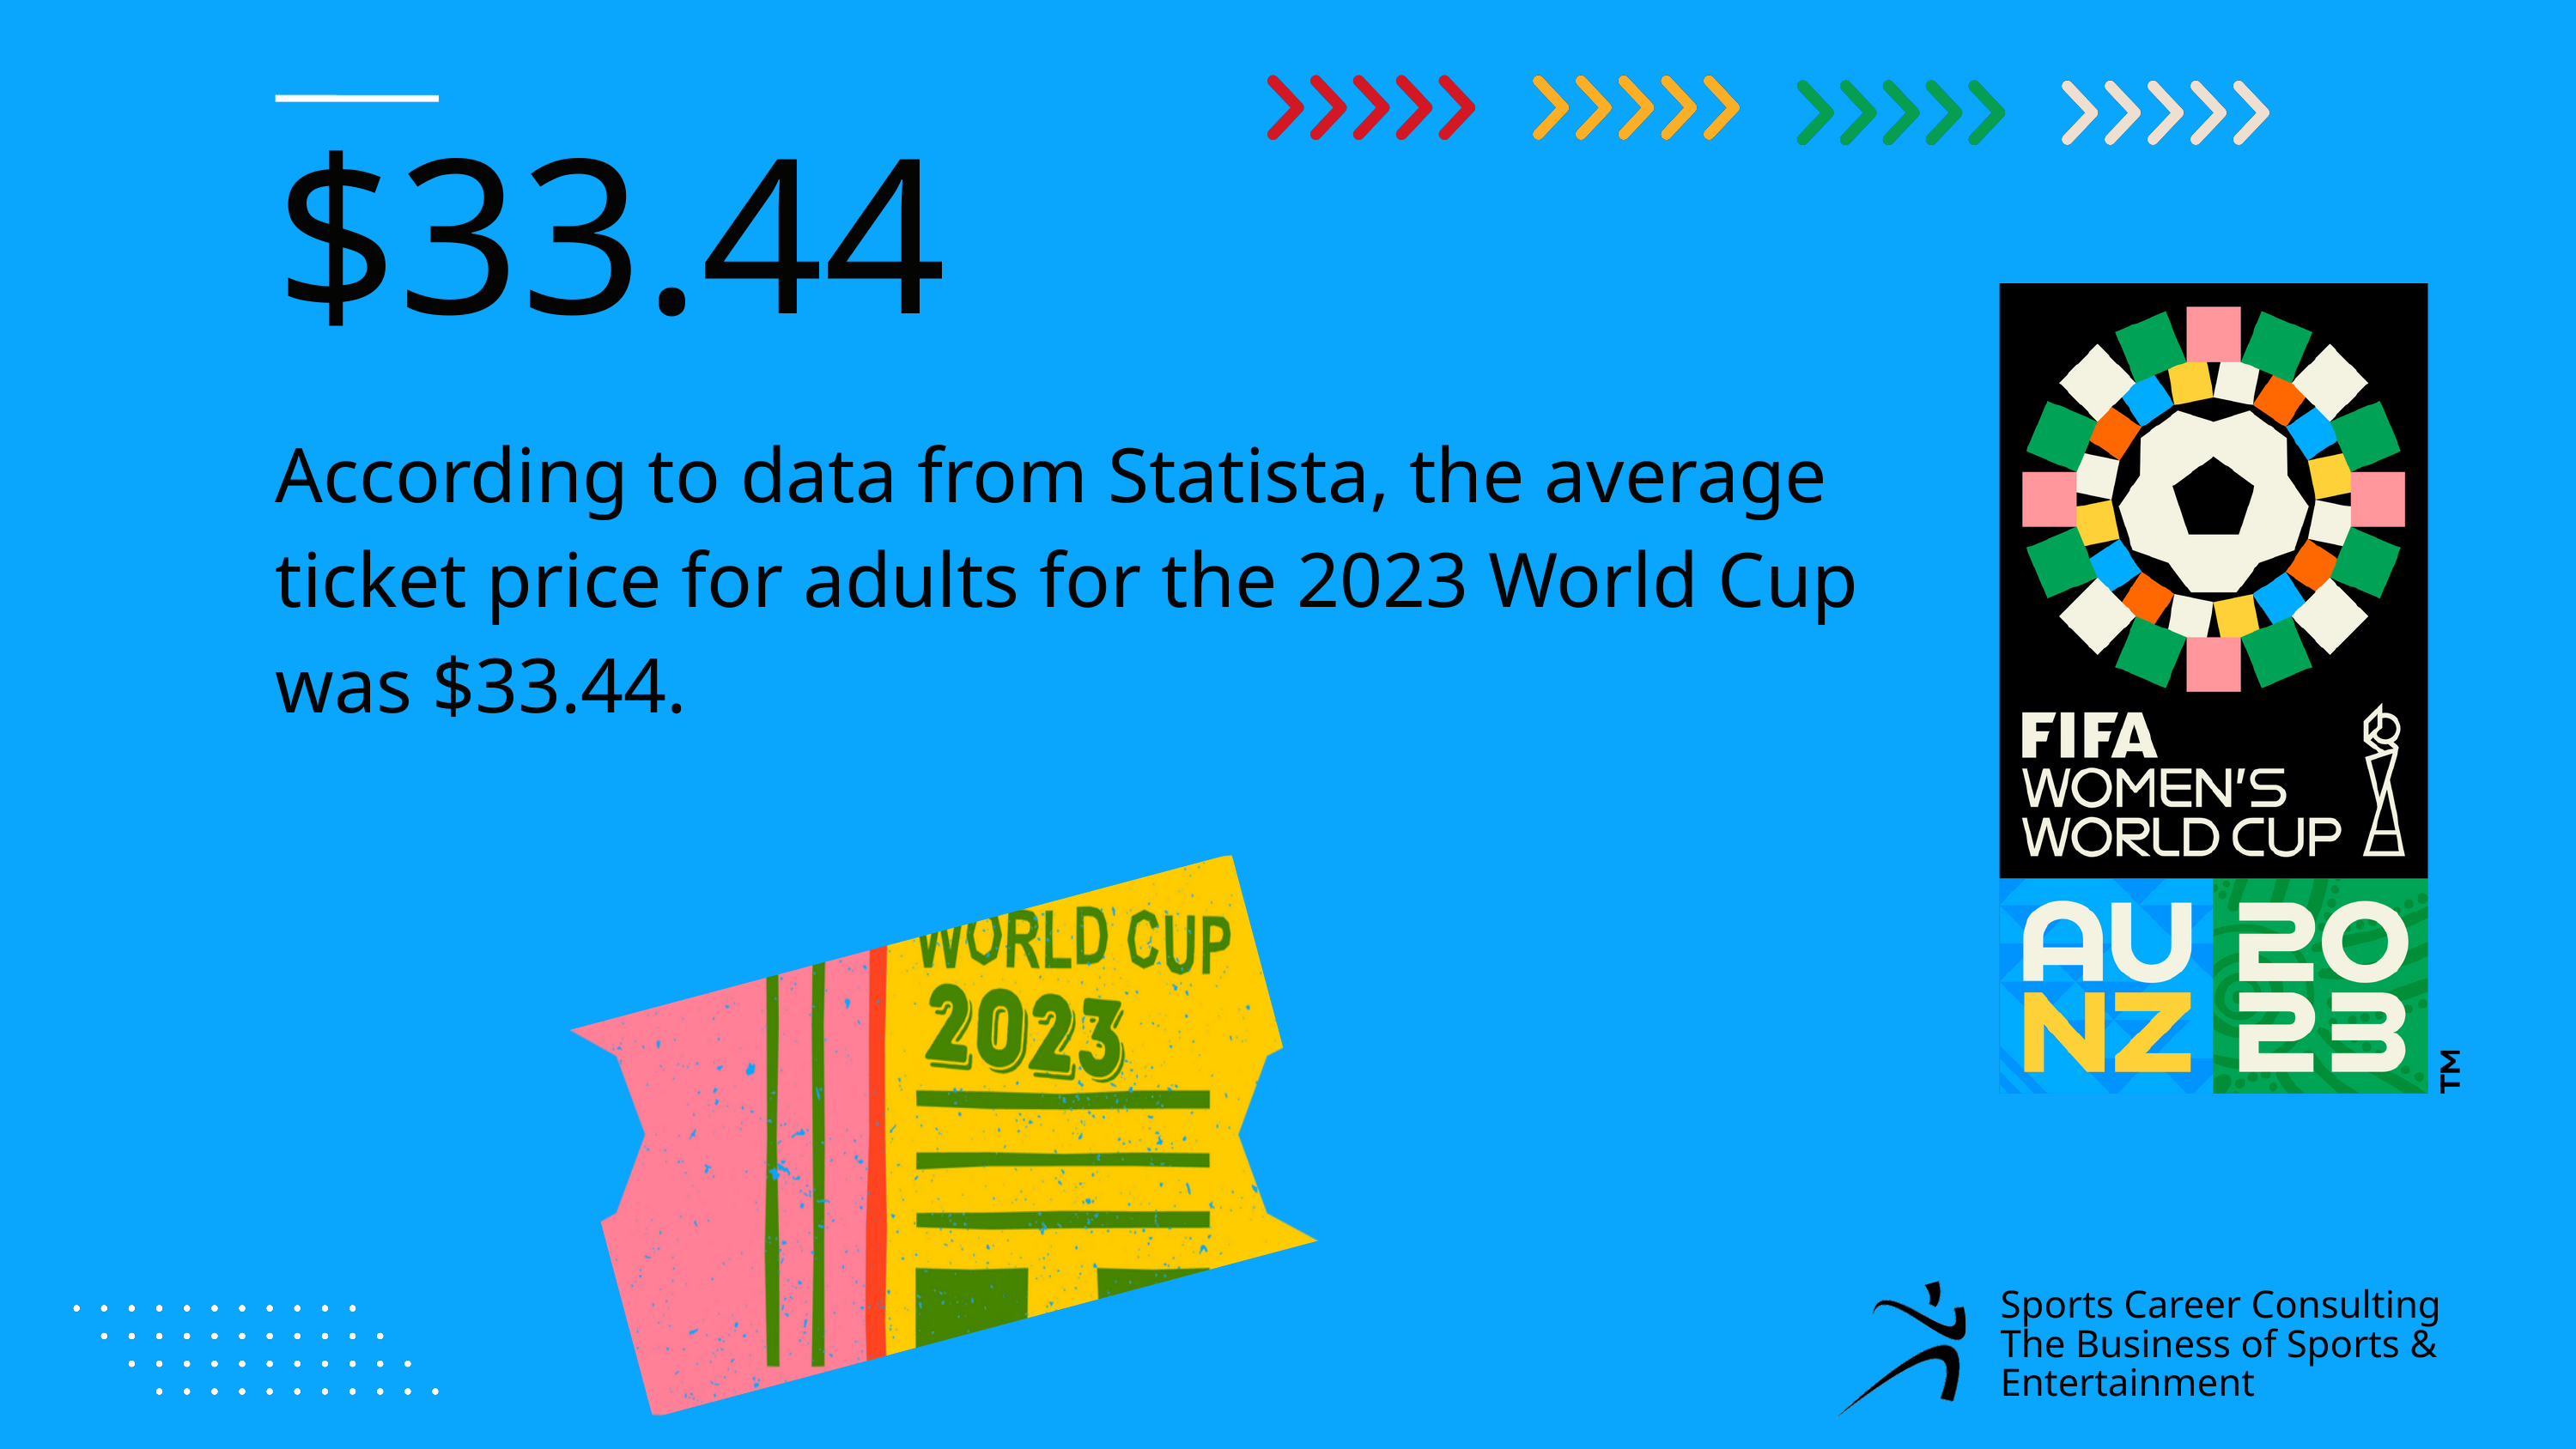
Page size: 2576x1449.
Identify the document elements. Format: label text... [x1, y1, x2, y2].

text_box [550, 853, 1334, 1418]
text_box $33.44 [275, 120, 1273, 357]
text_box [1965, 283, 2460, 1094]
text_box [1796, 80, 2006, 145]
text_box [2061, 80, 2270, 145]
text_box [73, 1305, 439, 1395]
text_box [1531, 75, 1741, 140]
text_box Sports Career Consulting The Business of Sports & Entertainment [2000, 1286, 2508, 1404]
text_box [1267, 75, 1476, 140]
text_box [1836, 1281, 1966, 1418]
text_box According to data from Statista, the average ticket price for adults for the 2023 World Cup was $33.44. [275, 412, 1867, 728]
